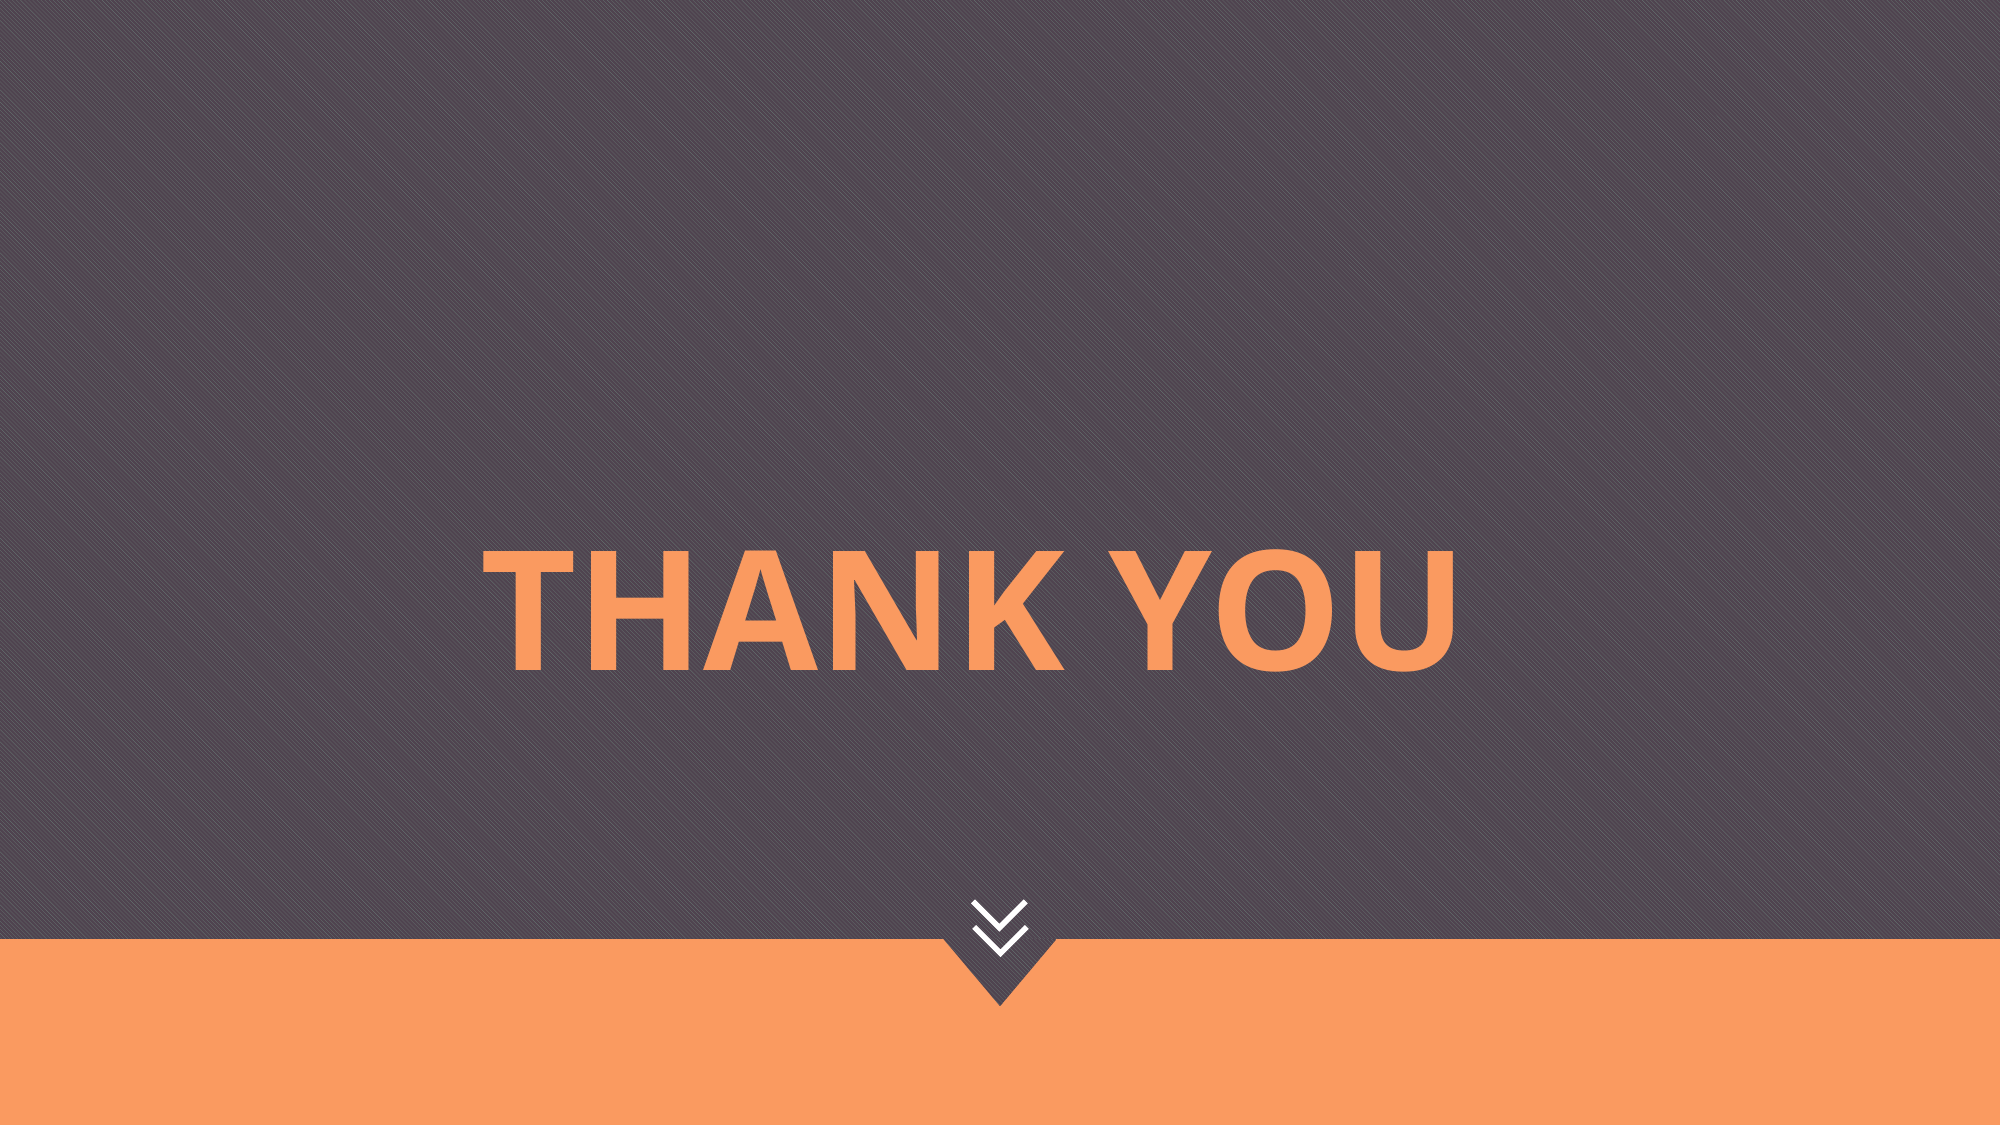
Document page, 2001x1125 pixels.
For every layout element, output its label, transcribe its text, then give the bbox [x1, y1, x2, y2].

title THANK YOU [249, 329, 1750, 722]
